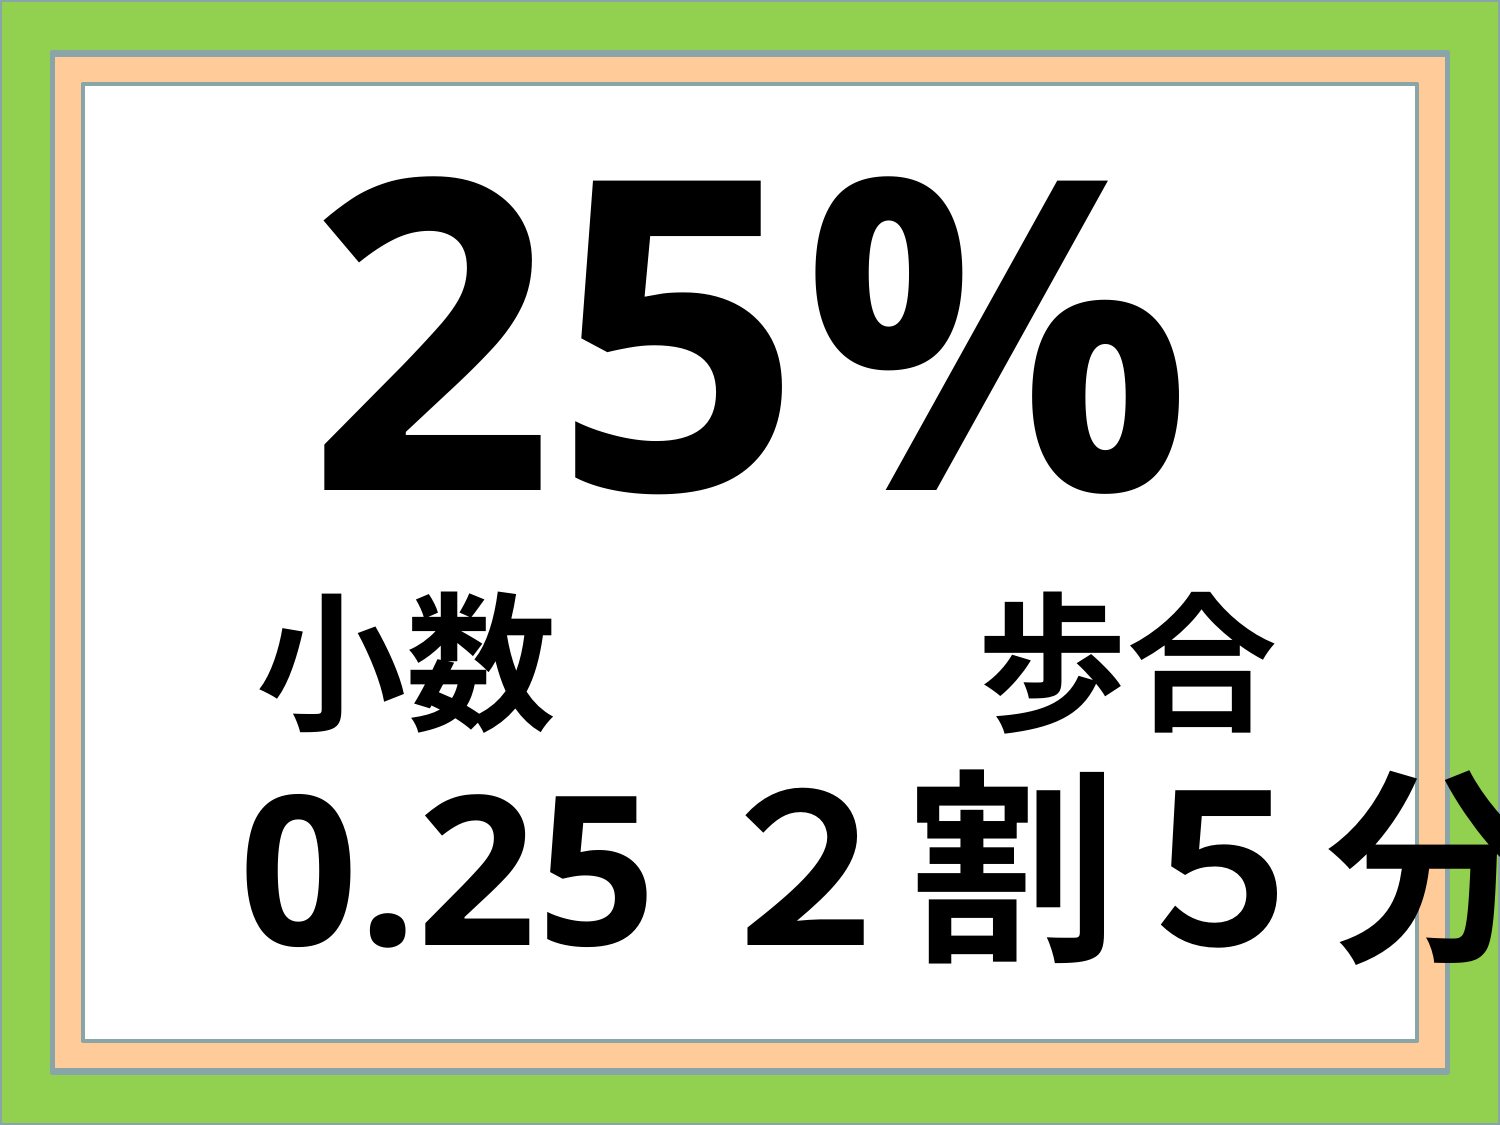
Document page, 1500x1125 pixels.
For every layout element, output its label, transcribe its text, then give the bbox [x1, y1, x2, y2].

text_box 小数 [146, 573, 667, 757]
text_box 歩合 [962, 573, 1500, 757]
text_box ２割５分 [816, 716, 1420, 994]
text_box 25% [177, 89, 1323, 546]
text_box 0.25 [146, 716, 750, 994]
